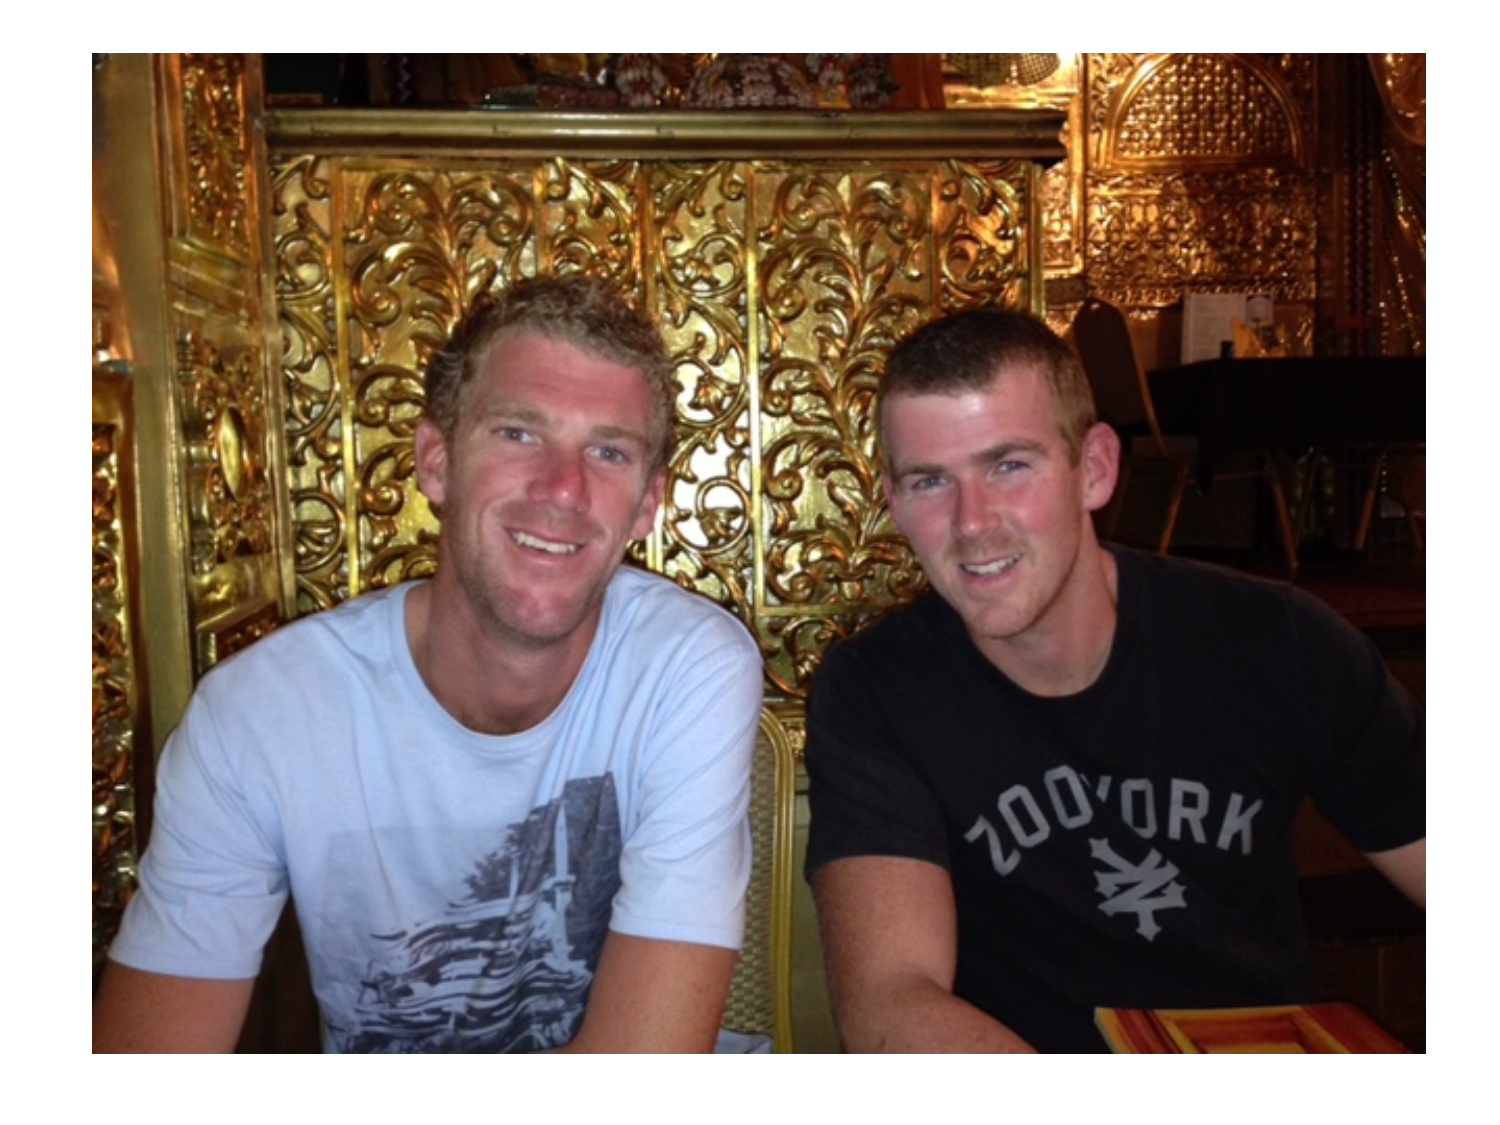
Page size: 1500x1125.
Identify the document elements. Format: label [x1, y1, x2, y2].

picture [92, 53, 1427, 1055]
